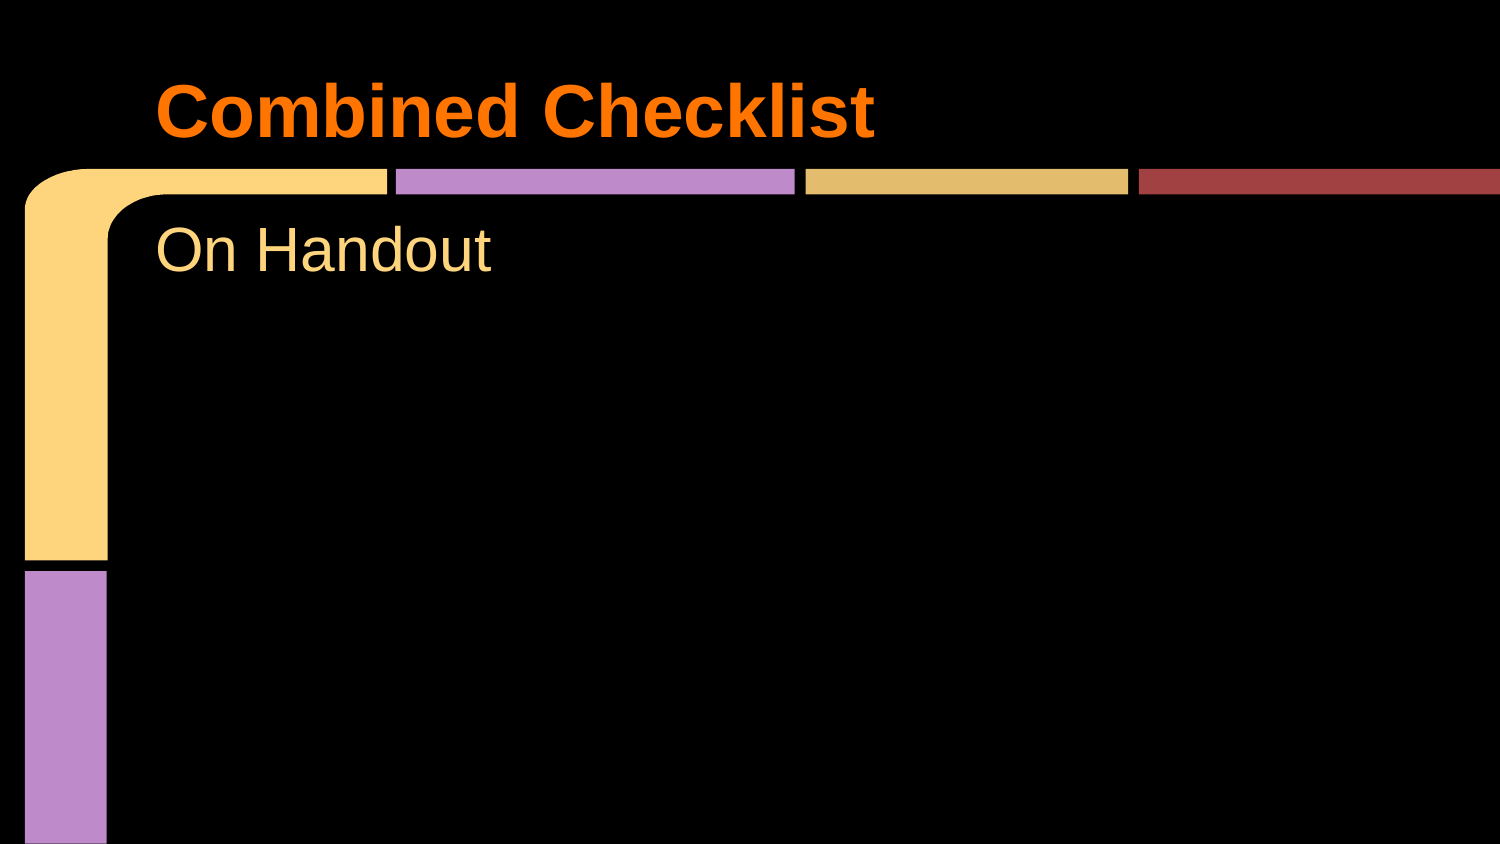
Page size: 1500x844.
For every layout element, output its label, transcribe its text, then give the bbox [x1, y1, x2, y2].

title Combined Checklist [140, 26, 1425, 168]
list On Handout [140, 194, 1425, 808]
